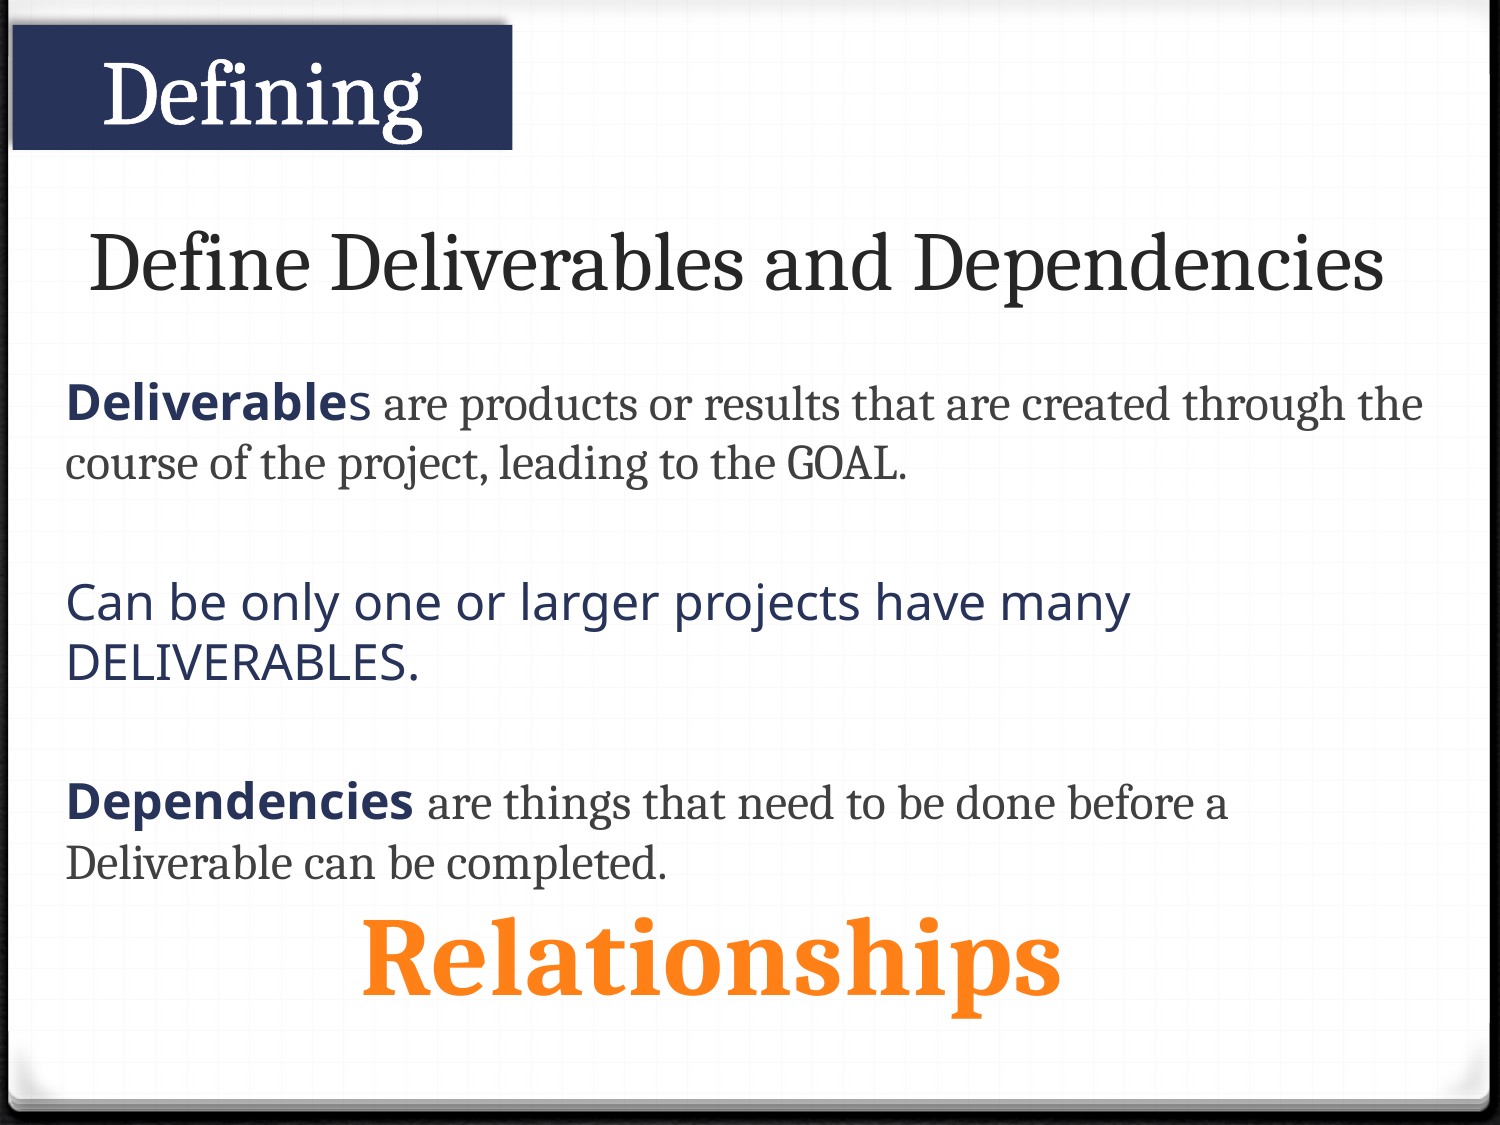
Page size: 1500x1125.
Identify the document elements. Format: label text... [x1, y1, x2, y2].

text_box Relationships [287, 874, 1138, 1025]
list Deliverables are products or results that are created through the course of the project, leading to the GOAL. Can be only one or larger projects have many DELIVERABLES. Dependencies are things that need to be done before a Deliverable can be completed. [50, 362, 1450, 1063]
picture [0, 0, 1500, 1125]
title Define Deliverables and Dependencies [62, 163, 1413, 351]
text_box Defining [12, 24, 513, 150]
